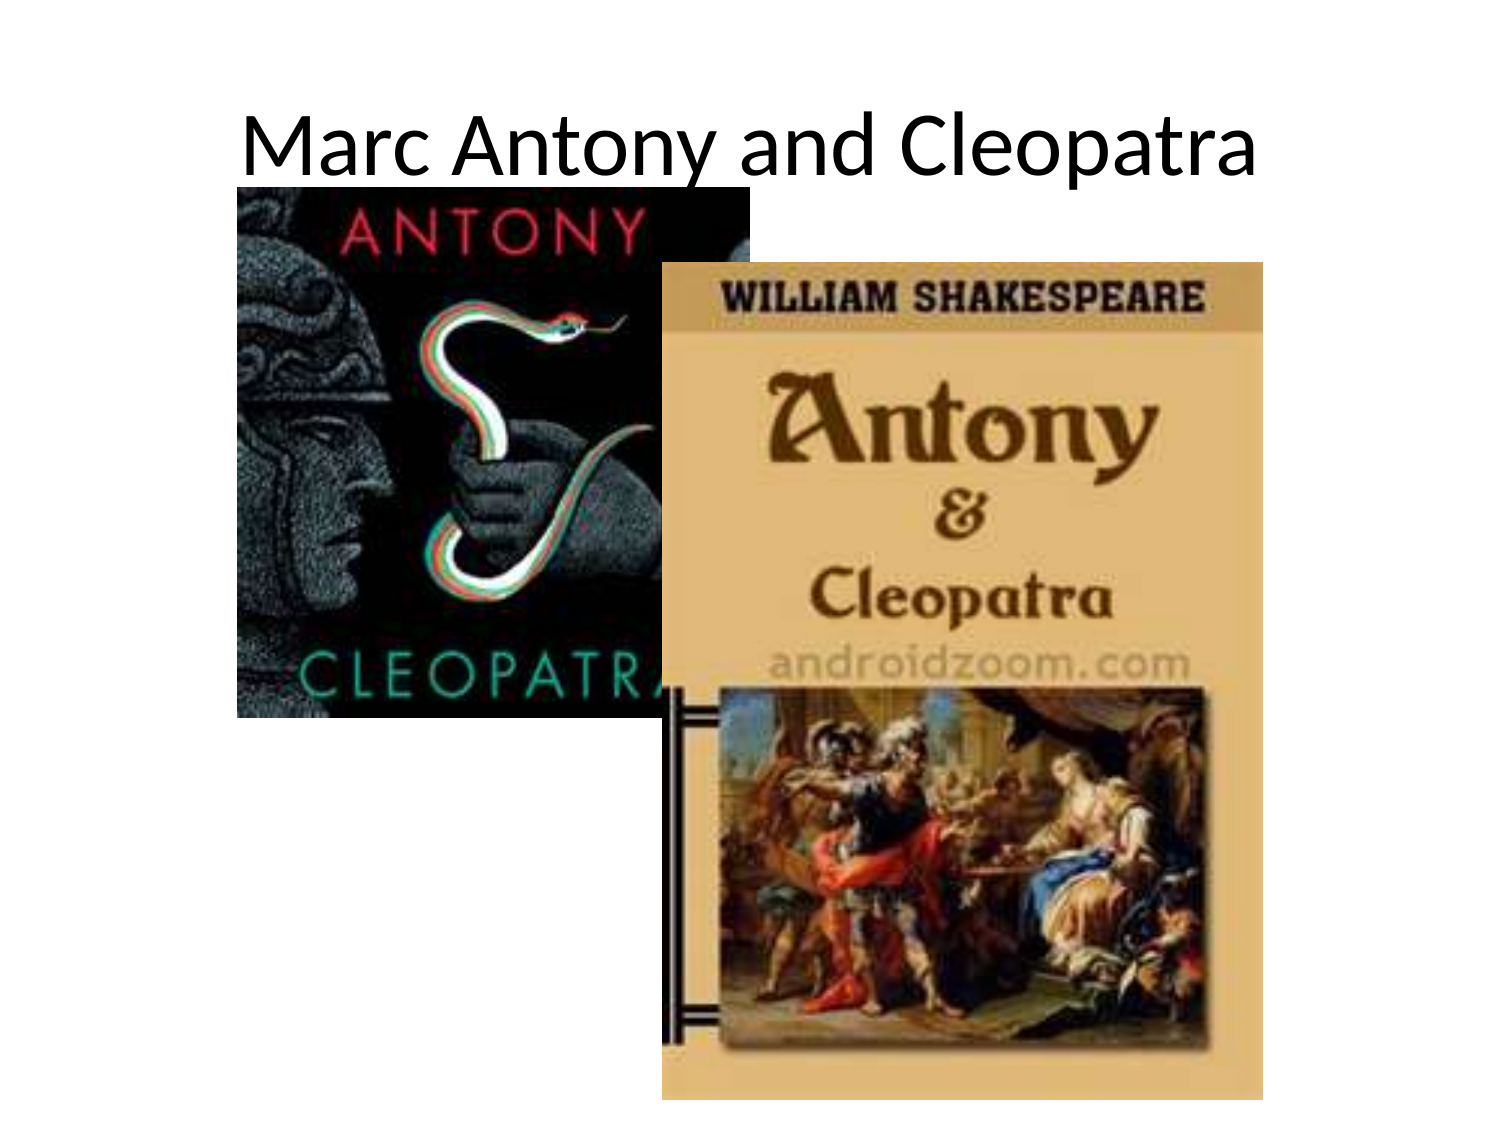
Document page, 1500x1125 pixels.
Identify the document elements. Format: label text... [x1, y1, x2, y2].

title Marc Antony and Cleopatra [75, 45, 1425, 233]
picture [237, 187, 1263, 1100]
